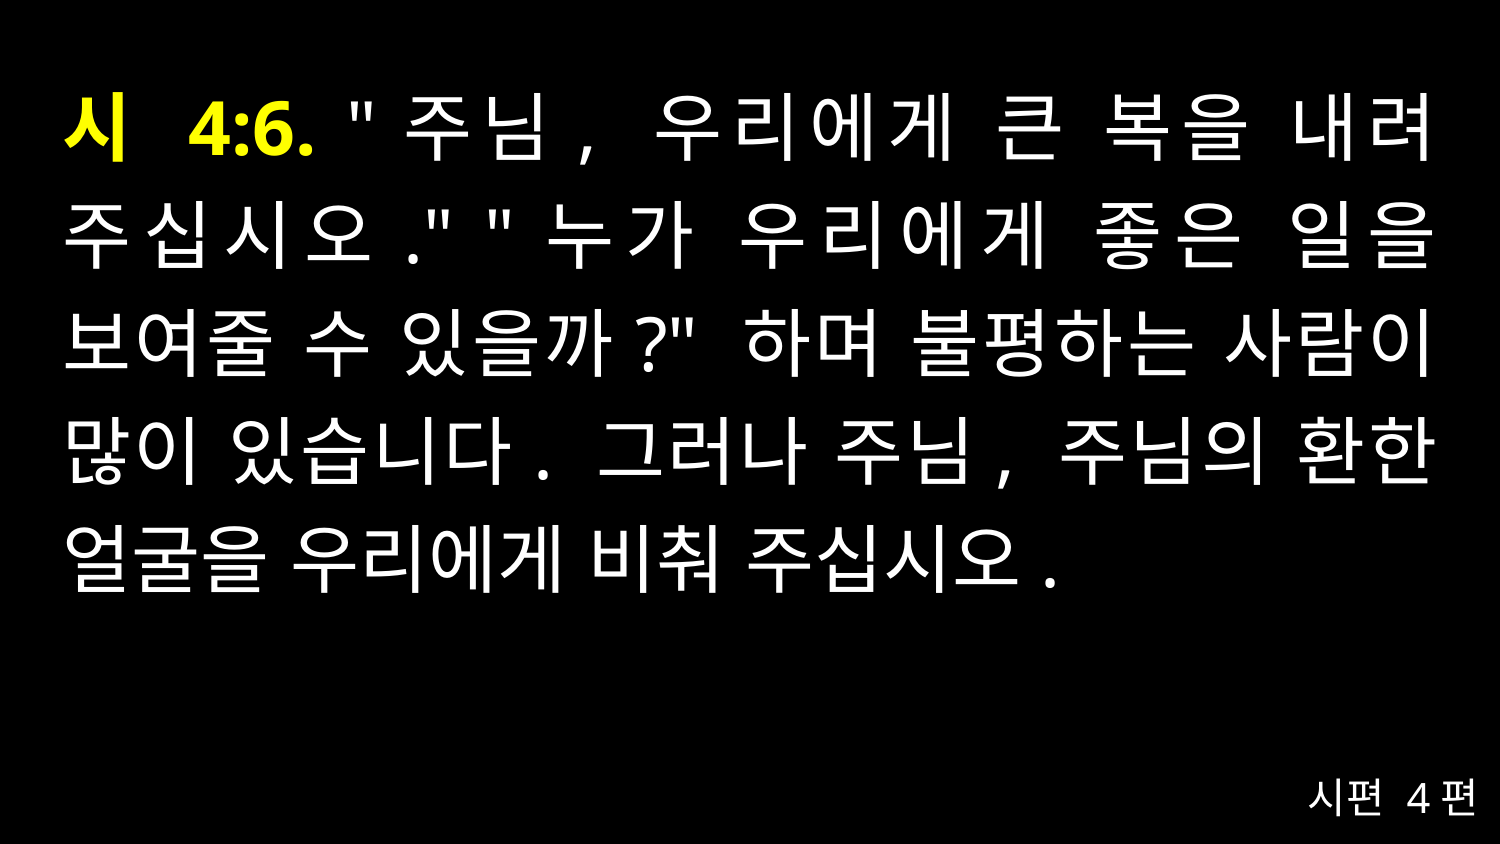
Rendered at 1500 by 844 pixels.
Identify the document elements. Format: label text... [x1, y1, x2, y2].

subtitle 시편 4편 [916, 770, 1500, 844]
title 시 4:6. "주님, 우리에게 큰 복을 내려 주십시오." "누가 우리에게 좋은 일을 보여줄 수 있을까?" 하며 불평하는 사람이 많이 있습니다. 그러나 주님, 주님의 환한 얼굴을 우리에게 비춰 주십시오. [0, 0, 1500, 844]
